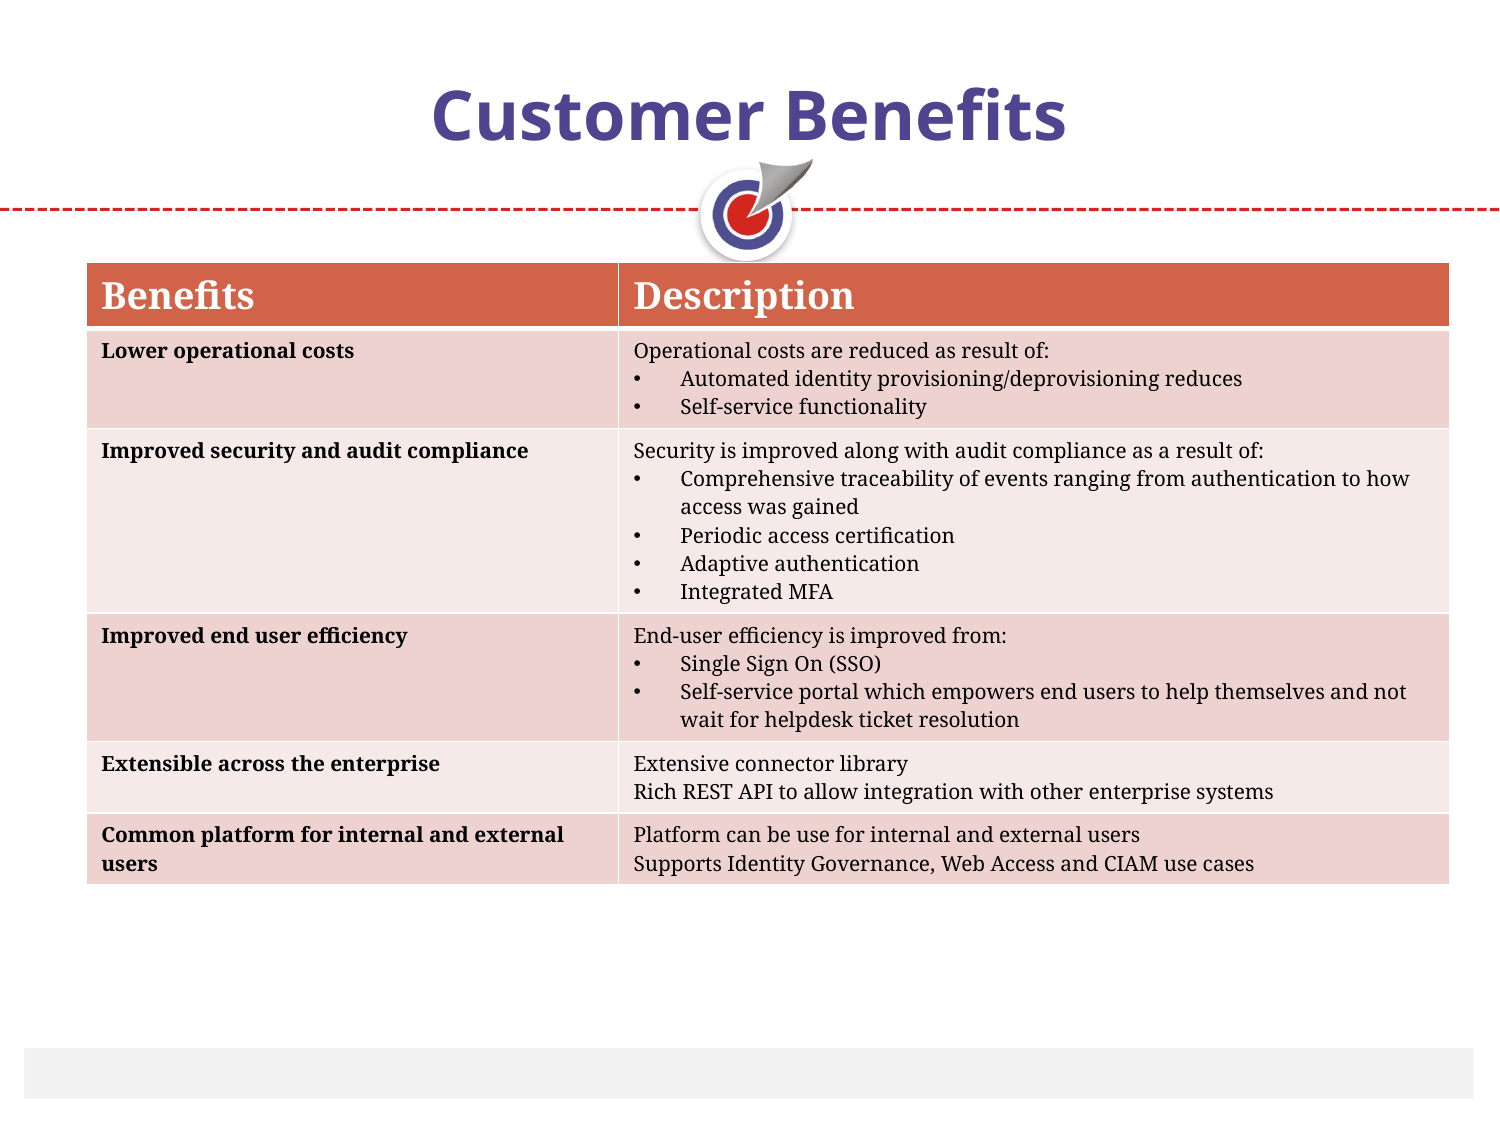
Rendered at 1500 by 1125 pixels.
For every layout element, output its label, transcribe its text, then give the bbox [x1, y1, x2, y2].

table_cell Security is improved along with audit compliance as a result of: Comprehensive traceability of events ranging from authentication to how access was gained Periodic access certification Adaptive authentication Integrated MFA [619, 429, 1449, 612]
table_header Benefits [87, 263, 618, 326]
table_cell Common platform for internal and external users [87, 814, 618, 884]
table_cell Extensible across the enterprise [87, 742, 618, 812]
picture [712, 162, 813, 250]
table_cell Improved end user efficiency [87, 614, 618, 741]
table_cell Lower operational costs [87, 331, 618, 428]
table_cell Extensive connector library Rich REST API to allow integration with other enterprise systems [619, 742, 1449, 812]
title Customer Benefits [49, 37, 1450, 162]
table_cell Operational costs are reduced as result of: Automated identity provisioning/deprovisioning reduces Self-service functionality [619, 331, 1449, 428]
table_cell Improved security and audit compliance [87, 429, 618, 612]
table_cell End-user efficiency is improved from: Single Sign On (SSO) Self-service portal which empowers end users to help themselves and not wait for helpdesk ticket resolution [619, 614, 1449, 741]
table_cell Platform can be use for internal and external users Supports Identity Governance, Web Access and CIAM use cases [619, 814, 1449, 884]
table_header Description [619, 263, 1449, 326]
